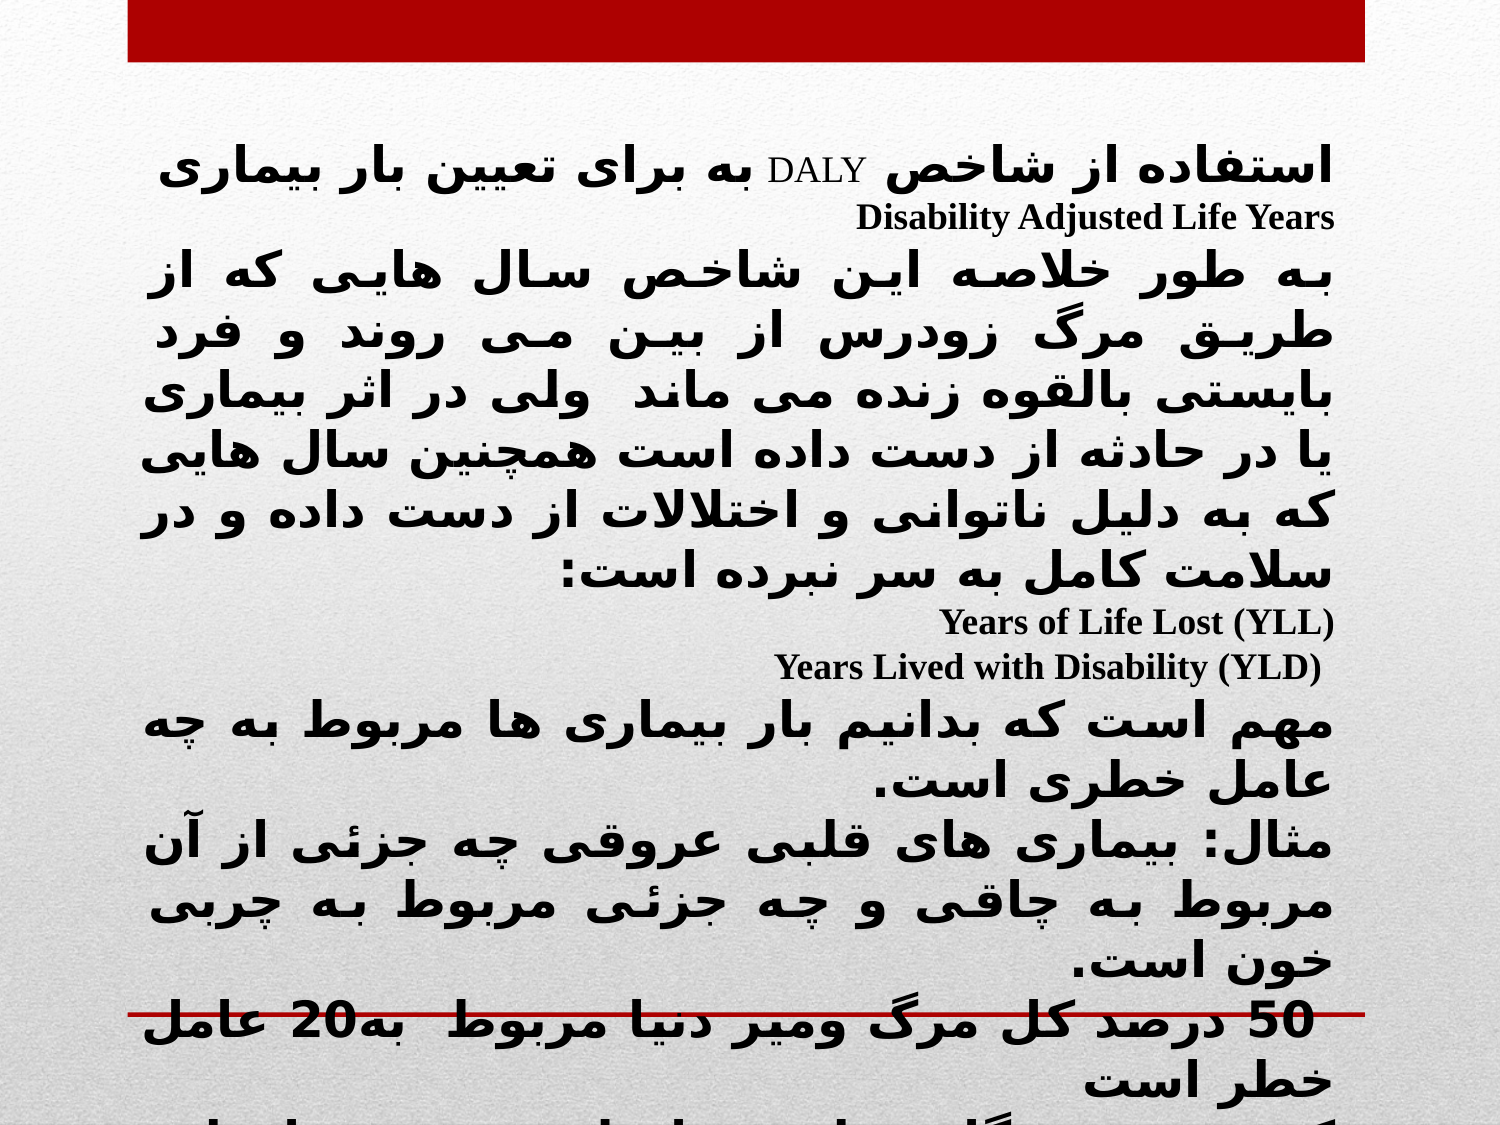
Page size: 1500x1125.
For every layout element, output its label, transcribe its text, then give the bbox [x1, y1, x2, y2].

text_box استفاده از شاخص DALY به برای تعیین بار بیماری Disability Adjusted Life Years به طور خلاصه این شاخص سال هایی که از طریق مرگ زودرس از بین می روند و فرد بایستی بالقوه زنده می ماند ولی در اثر بیماری یا در حادثه از دست داده است همچنین سال هایی که به دلیل ناتوانی و اختلالات از دست داده و در سلامت کامل به سر نبرده است: Years of Life Lost (YLL) Years Lived with Disability (YLD) مهم است که بدانیم بار بیماری ها مربوط به چه عامل خطری است. مثال: بیماری های قلبی عروقی چه جزئی از آن مربوط به چاقی و چه جزئی مربوط به چربی خون است. 50 درصد کل مرگ ومیر دنیا مربوط به20 عامل خطر است کم وزنی هنگام تولد، روابط جنسی محافظت نشده، فشار خون بالا، مصرف دخانیات، مصرف الکل، آب آشامیدنی ناسالم یا محیط بهسازی نشده. [125, 124, 1350, 1125]
